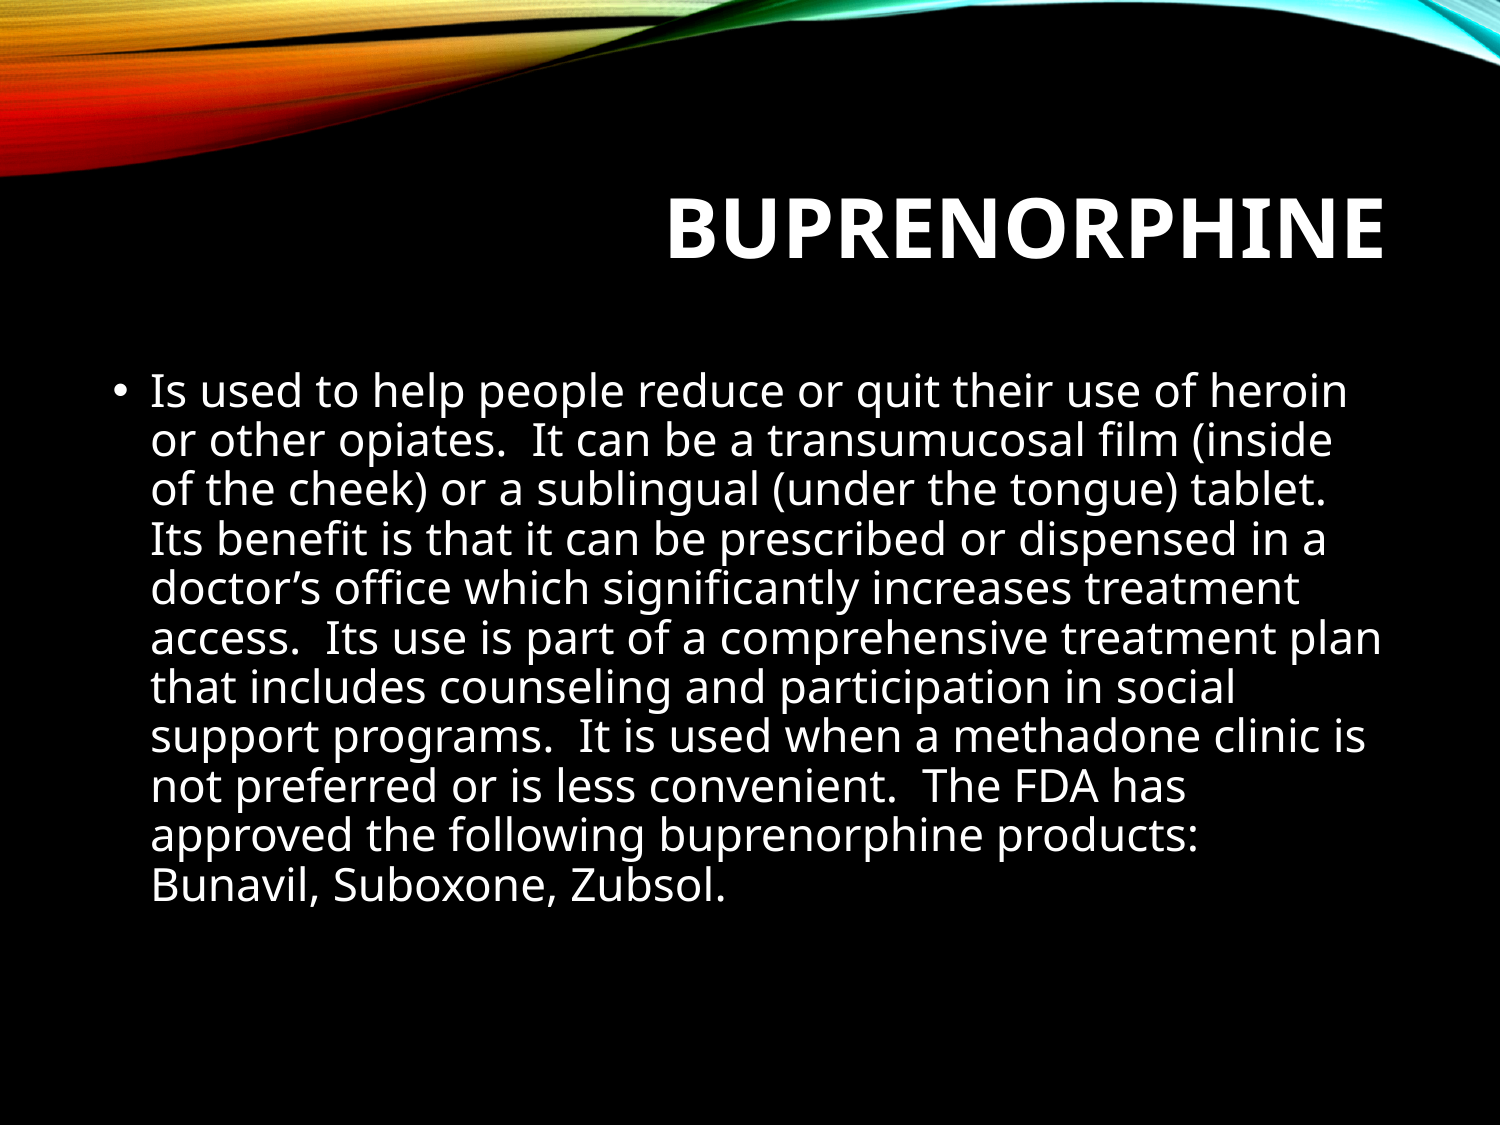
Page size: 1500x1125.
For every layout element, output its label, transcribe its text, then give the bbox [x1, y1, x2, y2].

picture [0, 0, 1500, 178]
title Buprenorphine [356, 125, 1403, 338]
list Is used to help people reduce or quit their use of heroin or other opiates. It can be a transumucosal film (inside of the cheek) or a sublingual (under the tongue) tablet. Its benefit is that it can be prescribed or dispensed in a doctor’s office which significantly increases treatment access. Its use is part of a comprehensive treatment plan that includes counseling and participation in social support programs. It is used when a methadone clinic is not preferred or is less convenient. The FDA has approved the following buprenorphine products: Bunavil, Suboxone, Zubsol. [97, 360, 1403, 1028]
